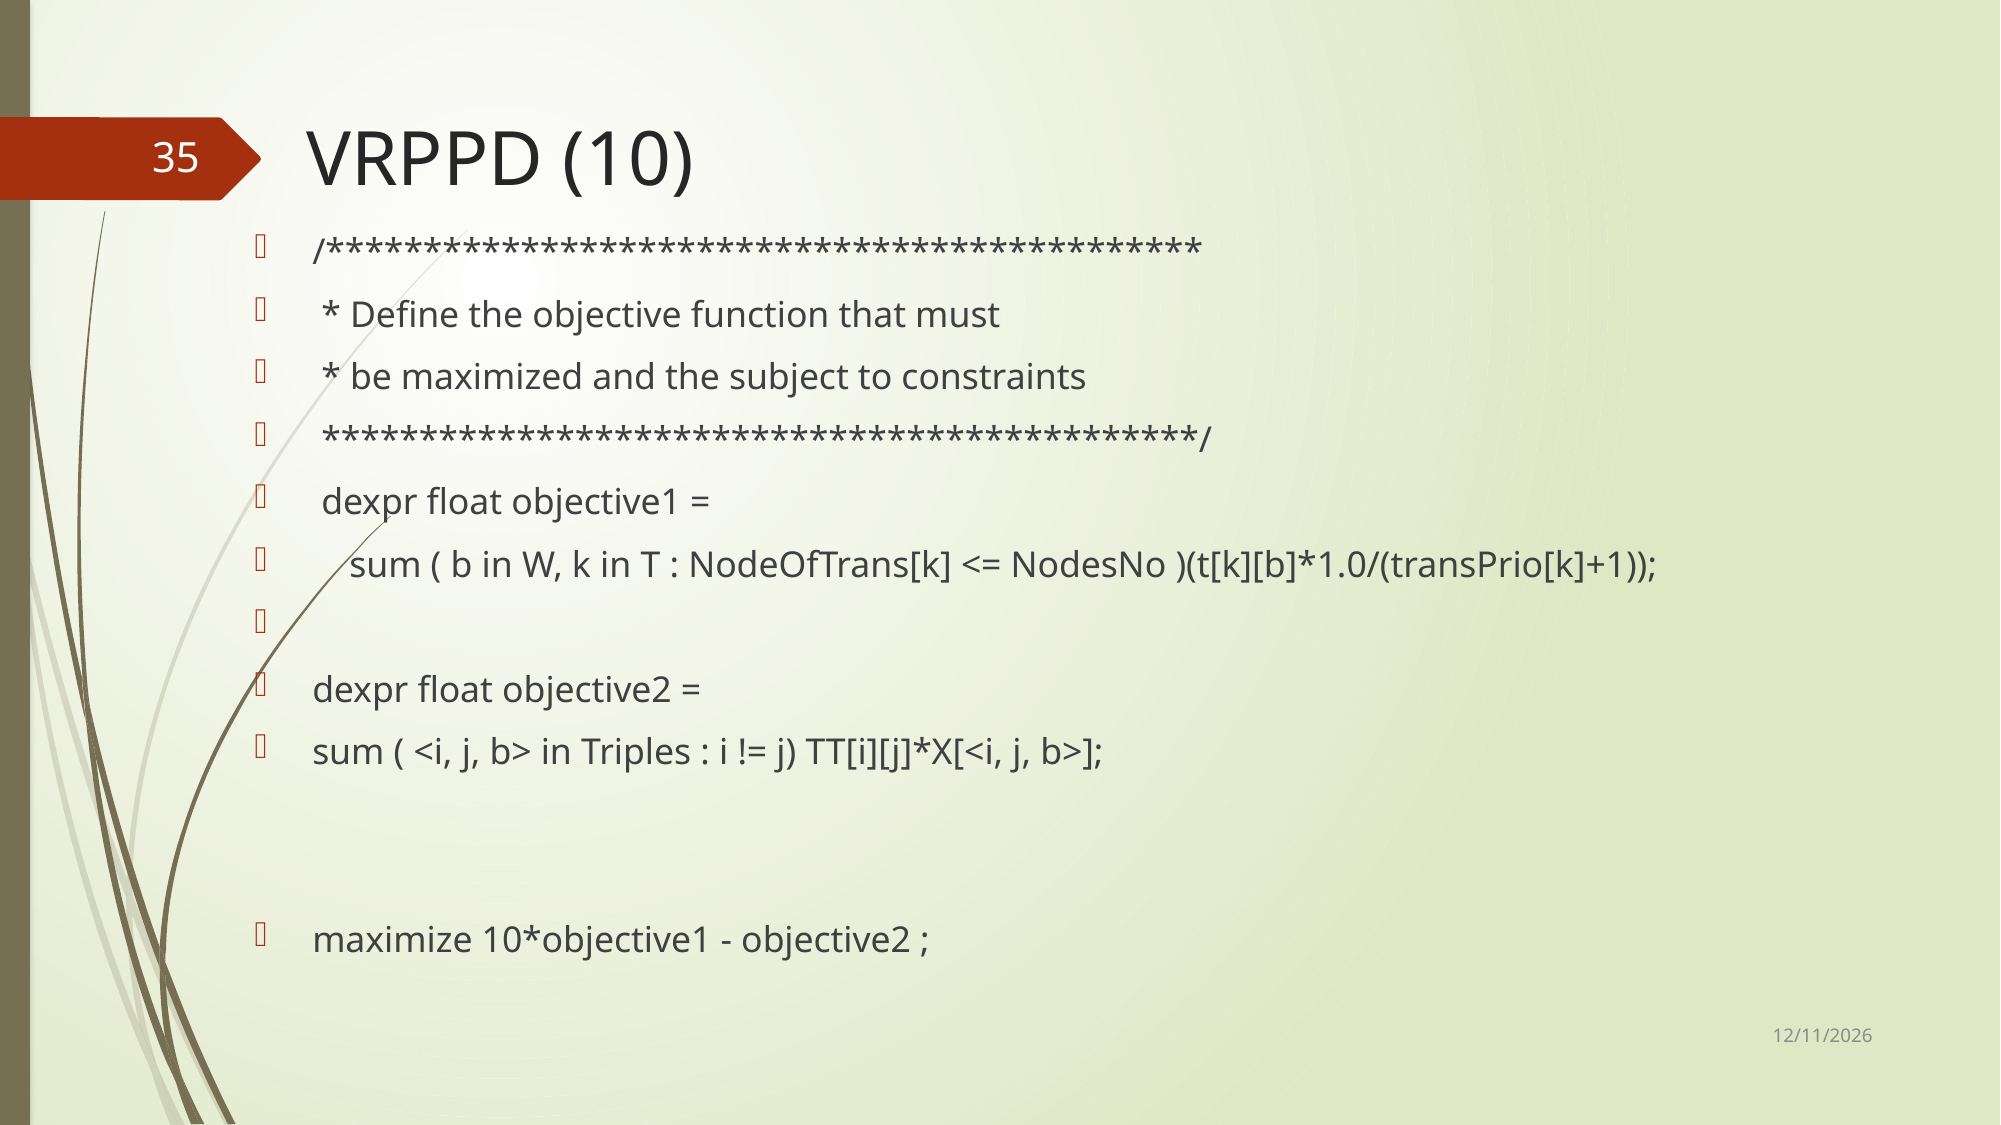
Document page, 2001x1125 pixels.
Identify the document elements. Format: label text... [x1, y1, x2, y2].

slide_number 35 [87, 129, 216, 190]
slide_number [1699, 1005, 1888, 1067]
title VRPPD (10) [291, 102, 1888, 221]
list /********************************************* * Define the objective function that must * be maximized and the subject to constraints *********************************************/ dexpr float objective1 = sum ( b in W, k in T : NodeOfTrans[k] <= NodesNo )(t[k][b]*1.0/(transPrio[k]+1)); dexpr float objective2 = sum ( <i, j, b> in Triples : i != j) TT[i][j]*X[<i, j, b>]; maximize 10*objective1 - objective2 ; [239, 221, 1888, 970]
